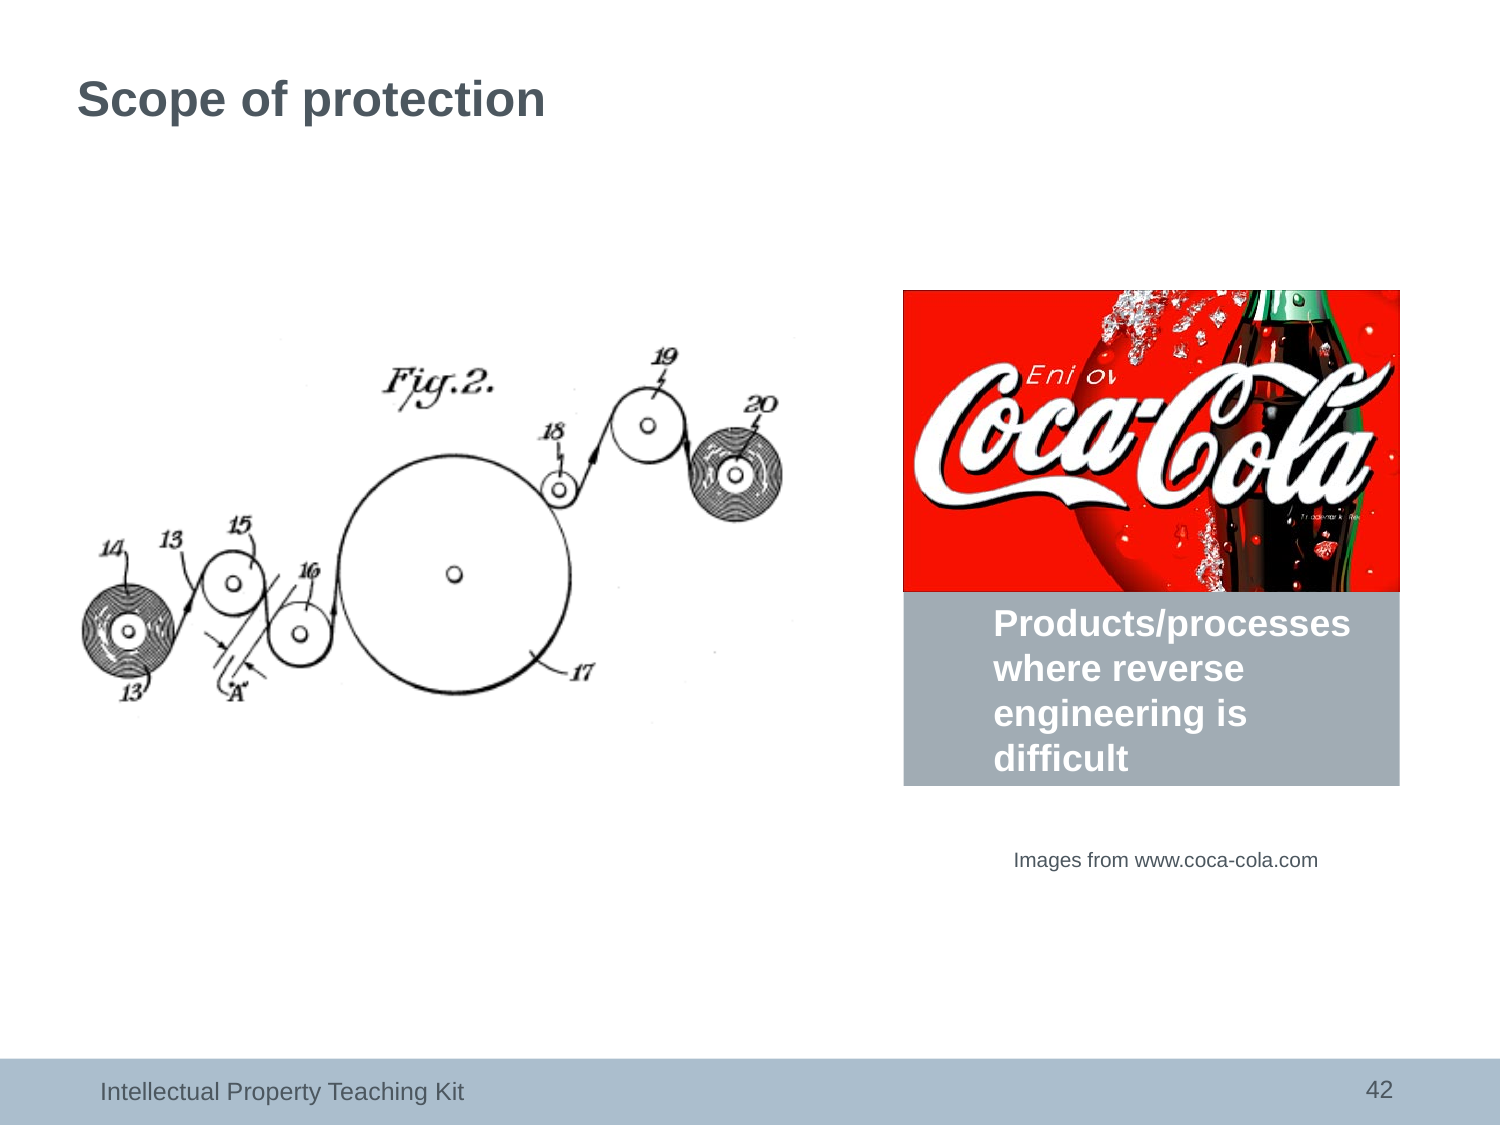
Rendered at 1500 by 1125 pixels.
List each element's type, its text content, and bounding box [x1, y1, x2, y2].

picture [52, 337, 803, 725]
text_box 42 [1269, 1070, 1394, 1106]
picture [903, 290, 1400, 592]
title Scope of protection [76, 66, 1400, 221]
text_box Products/processes where reverse engineering is difficult [903, 600, 1400, 786]
text_box Images from www.coca-cola.com [999, 839, 1334, 880]
footer Intellectual Property Teaching Kit [100, 1074, 988, 1125]
